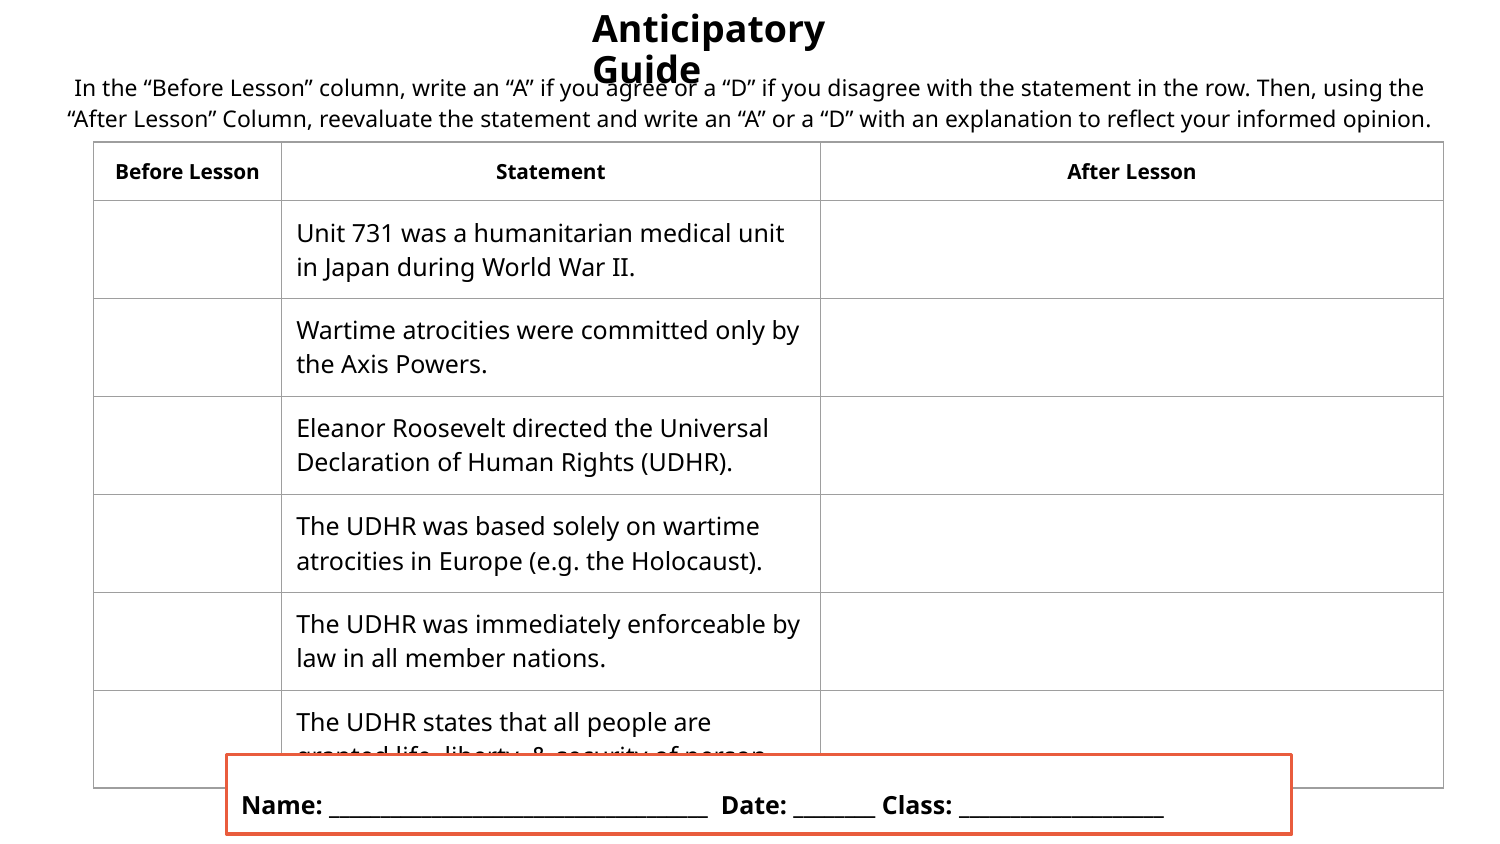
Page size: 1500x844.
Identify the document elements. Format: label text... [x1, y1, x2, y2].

table_cell [821, 299, 1443, 396]
table_cell [821, 593, 1443, 690]
table_header Statement [282, 143, 820, 200]
table_cell The UDHR was immediately enforceable by law in all member nations. [282, 593, 820, 690]
table_cell [94, 201, 281, 298]
text_box Name: _____________________________________ Date: ________ Class: ____________________ [226, 754, 1292, 834]
table_header Before Lesson [94, 143, 281, 200]
table_cell The UDHR states that all people are granted life, liberty, & security of person. [282, 691, 820, 754]
table_cell [821, 495, 1443, 592]
table_cell [94, 691, 281, 787]
table_cell The UDHR was based solely on wartime atrocities in Europe (e.g. the Holocaust). [282, 495, 820, 592]
text_box In the “Before Lesson” column, write an “A” if you agree or a “D” if you disagree with the statement in the row. Then, using the “After Lesson” Column, reevaluate the statement and write an “A” or a “D” with an explanation to reflect your informed opinion. [31, 59, 1469, 144]
table_cell [94, 593, 281, 690]
table_cell Unit 731 was a humanitarian medical unit in Japan during World War II. [282, 201, 820, 298]
table_header After Lesson [821, 143, 1443, 200]
table_cell [94, 495, 281, 592]
table_cell Wartime atrocities were committed only by the Axis Powers. [282, 299, 820, 396]
table_cell [821, 397, 1443, 494]
table_cell [821, 201, 1443, 298]
table_cell [821, 691, 1443, 787]
table_cell [94, 397, 281, 494]
table_cell [94, 299, 281, 396]
table_cell Eleanor Roosevelt directed the Universal Declaration of Human Rights (UDHR). [282, 397, 820, 494]
list Anticipatory Guide [580, 4, 949, 59]
